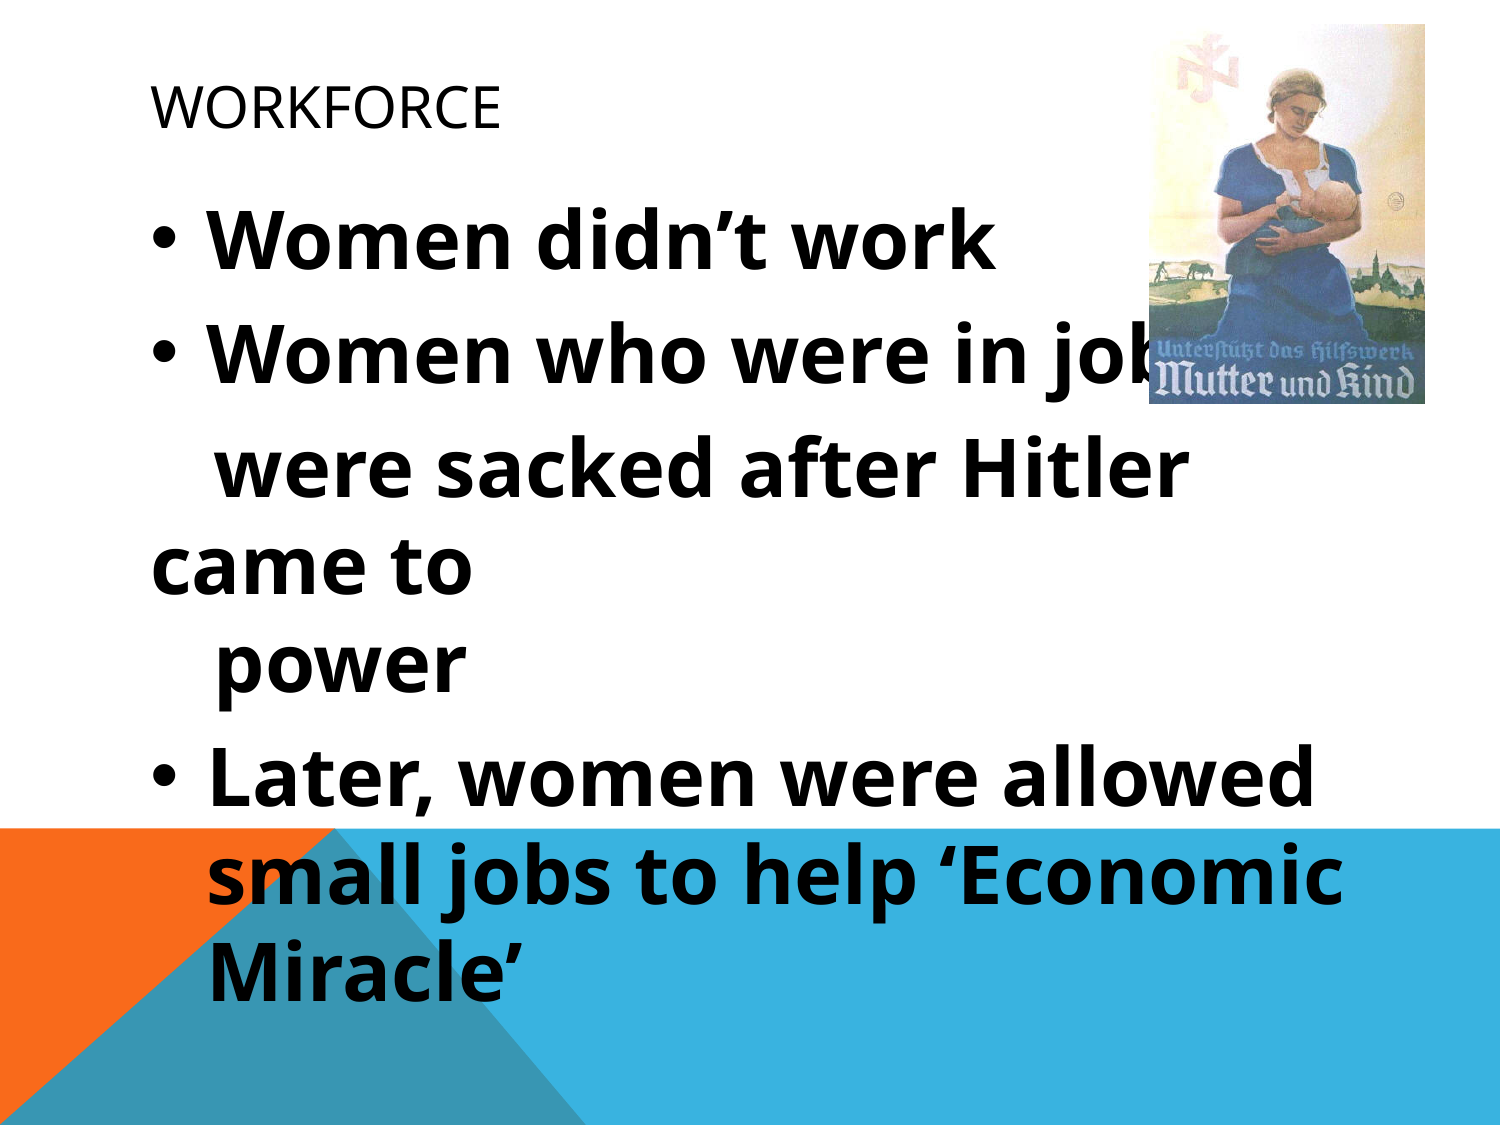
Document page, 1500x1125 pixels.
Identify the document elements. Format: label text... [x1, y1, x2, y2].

title Workforce [135, 60, 1144, 150]
list Women didn’t work Women who were in jobs, were sacked after Hitler came to power Later, women were allowed small jobs to help ‘Economic Miracle’ [135, 180, 1369, 768]
picture [1149, 24, 1425, 405]
